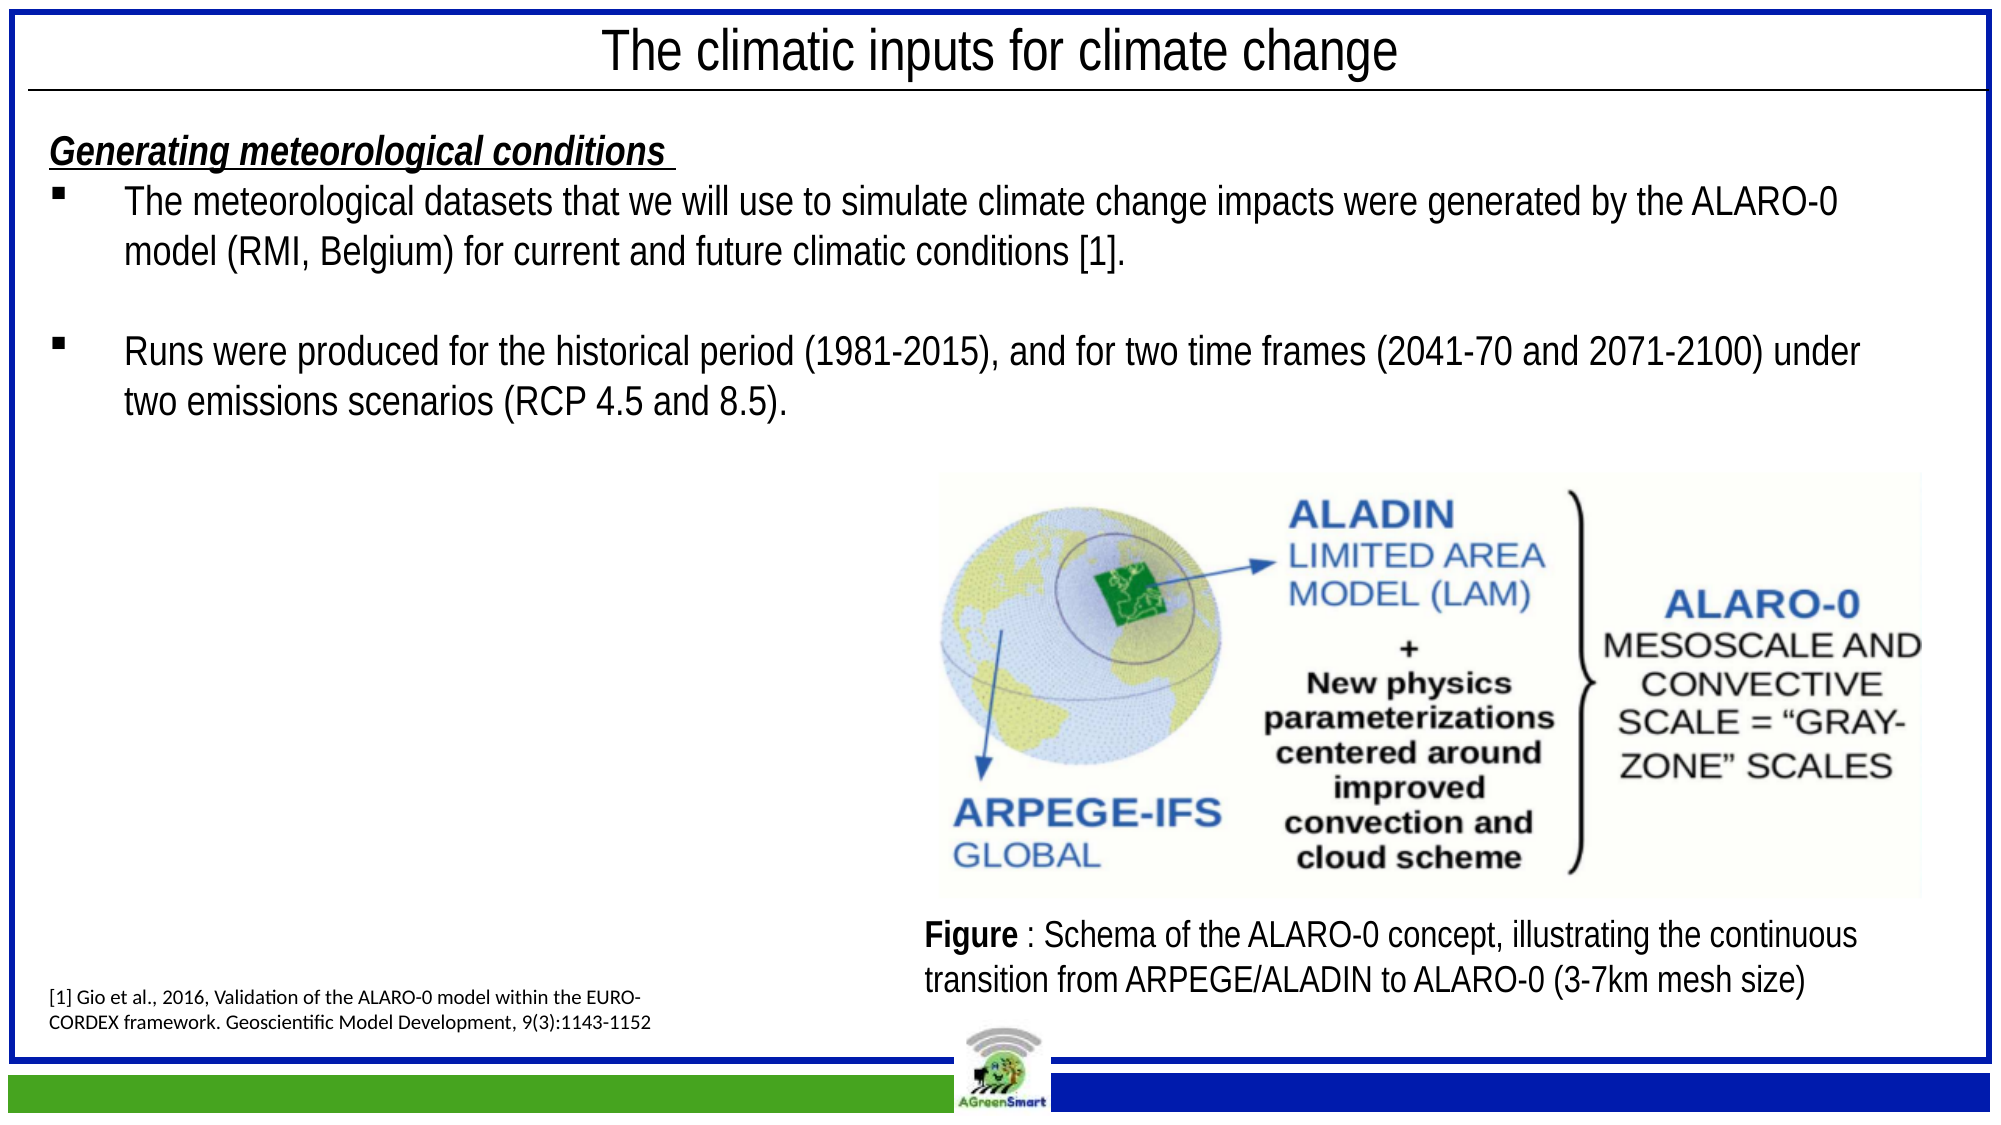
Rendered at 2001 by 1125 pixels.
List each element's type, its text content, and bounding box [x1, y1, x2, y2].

text_box [1] Gio et al., 2016, Validation of the ALARO-0 model within the EURO-CORDEX framework. Geoscientific Model Development, 9(3):1143-1152 [34, 976, 702, 1041]
text_box Figure : Schema of the ALARO-0 concept, illustrating the continuous transition from ARPEGE/ALADIN to ALARO-0 (3-7km mesh size) [909, 902, 2000, 1008]
picture [933, 457, 1922, 903]
picture [954, 1019, 1051, 1116]
text_box The climatic inputs for climate change [0, 5, 2000, 90]
text_box Generating meteorological conditions The meteorological datasets that we will use to simulate climate change impacts were generated by the ALARO-0 model (RMI, Belgium) for current and future climatic conditions [1]. Runs were produced for the historical period (1981-2015), and for two time frames (2041-70 and 2071-2100) under two emissions scenarios (RCP 4.5 and 8.5). [34, 116, 1927, 532]
